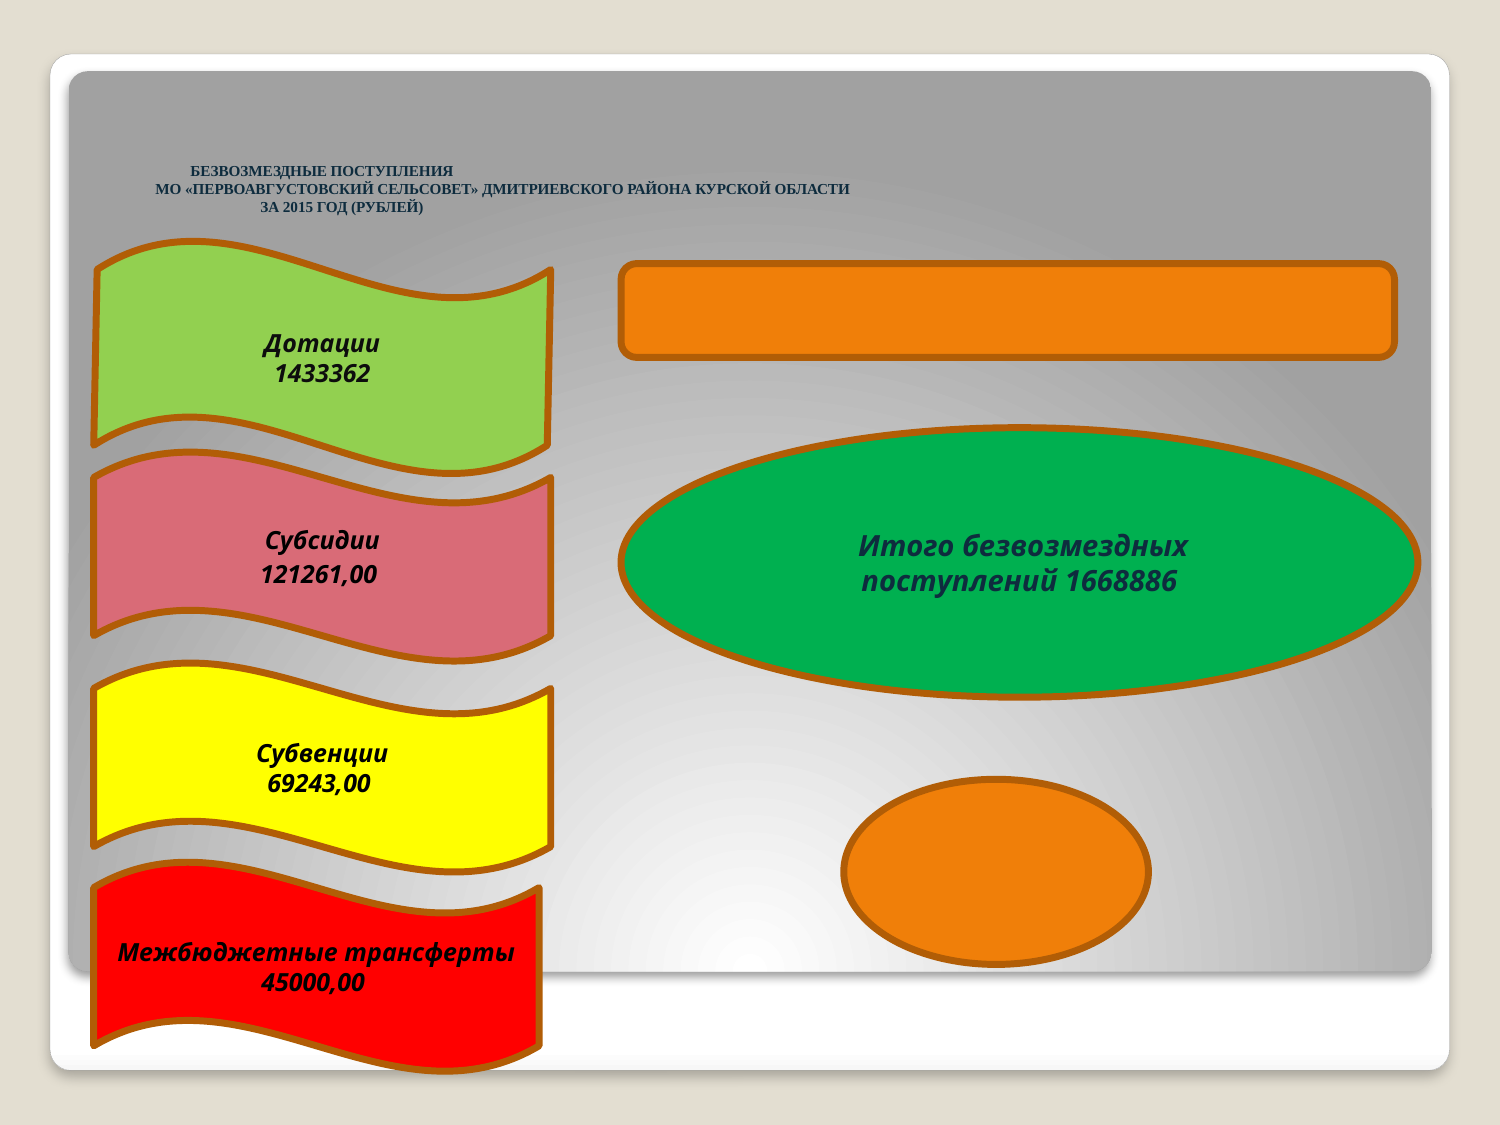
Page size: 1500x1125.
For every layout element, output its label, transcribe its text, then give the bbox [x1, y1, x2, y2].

text_box [74, 205, 1425, 1023]
text_box Субвенции 69243,00 [90, 659, 555, 876]
text_box Безвозмездные поступления МО «Первоавгустовский сельсовет» Дмитриевского района Курской области за 2015 год (рублей) [140, 128, 1437, 223]
text_box Межбюджетные трансферты 45000,00 [90, 858, 543, 1075]
text_box Дотации 1433362 [90, 237, 555, 477]
text_box Итого безвозмездных поступлений 1668886 [617, 424, 1422, 701]
text_box [617, 260, 1399, 361]
text_box [840, 775, 1152, 968]
text_box Субсидии 121261,00 [90, 448, 555, 665]
